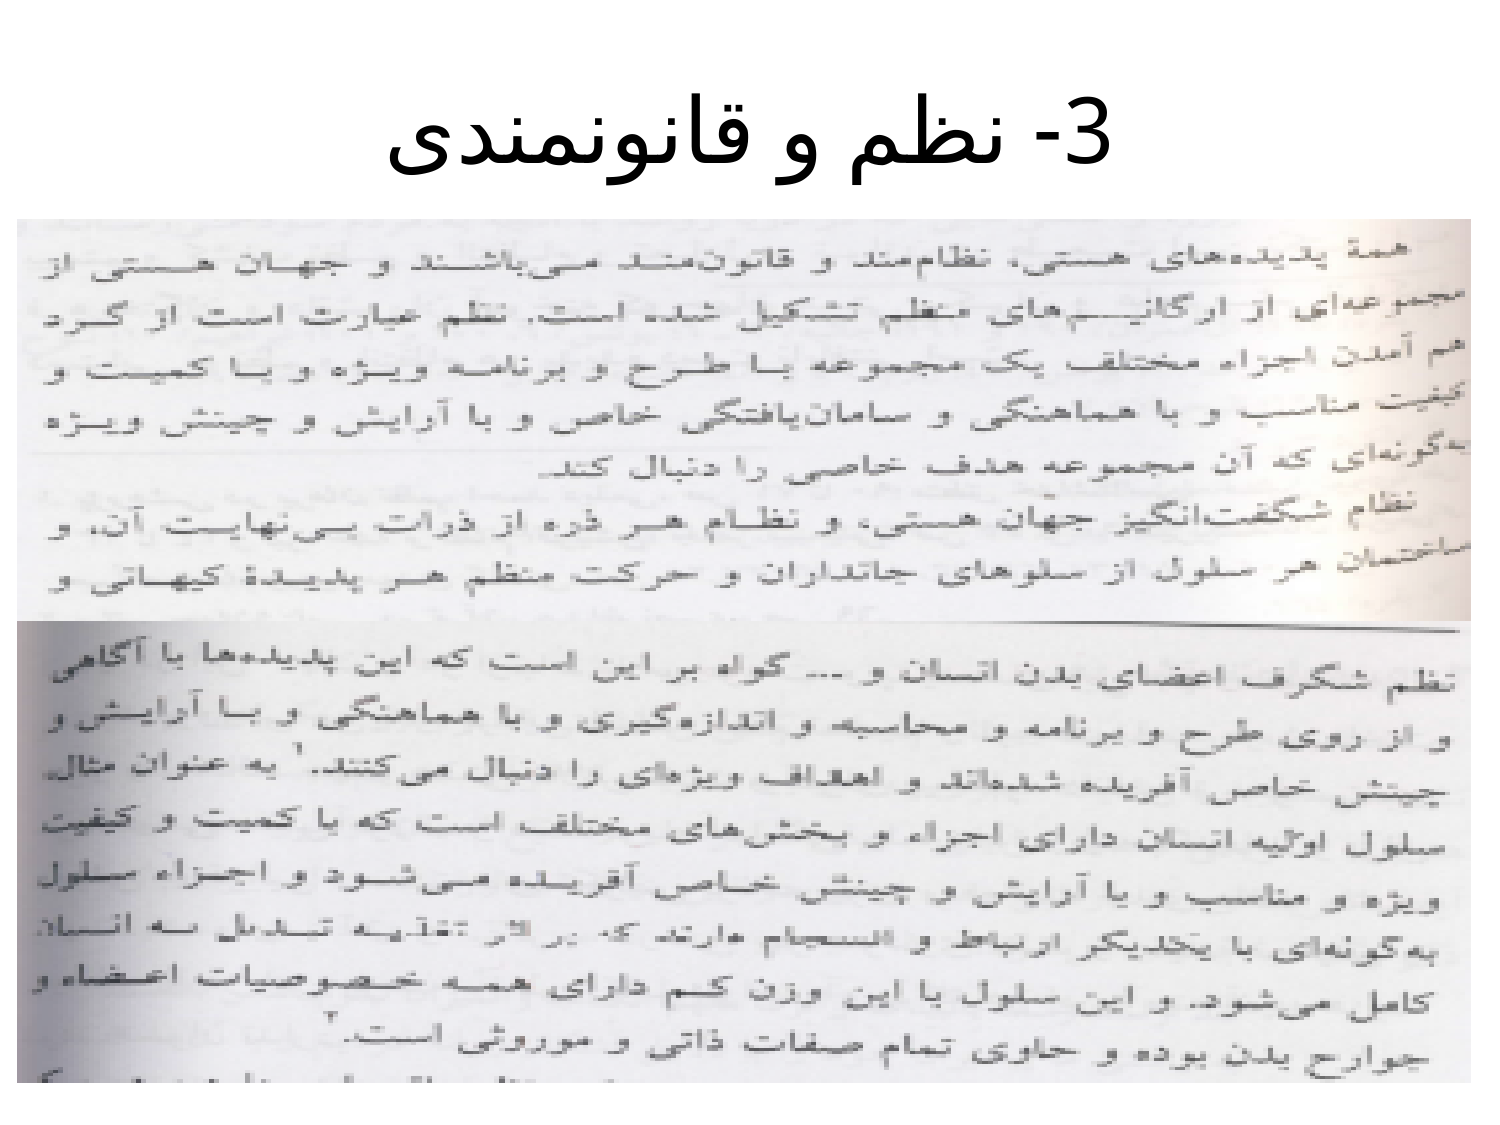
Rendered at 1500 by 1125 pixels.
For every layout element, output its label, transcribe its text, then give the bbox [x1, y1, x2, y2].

title 3- نظم و قانونمندی [75, 45, 1425, 209]
picture [17, 219, 1471, 1083]
